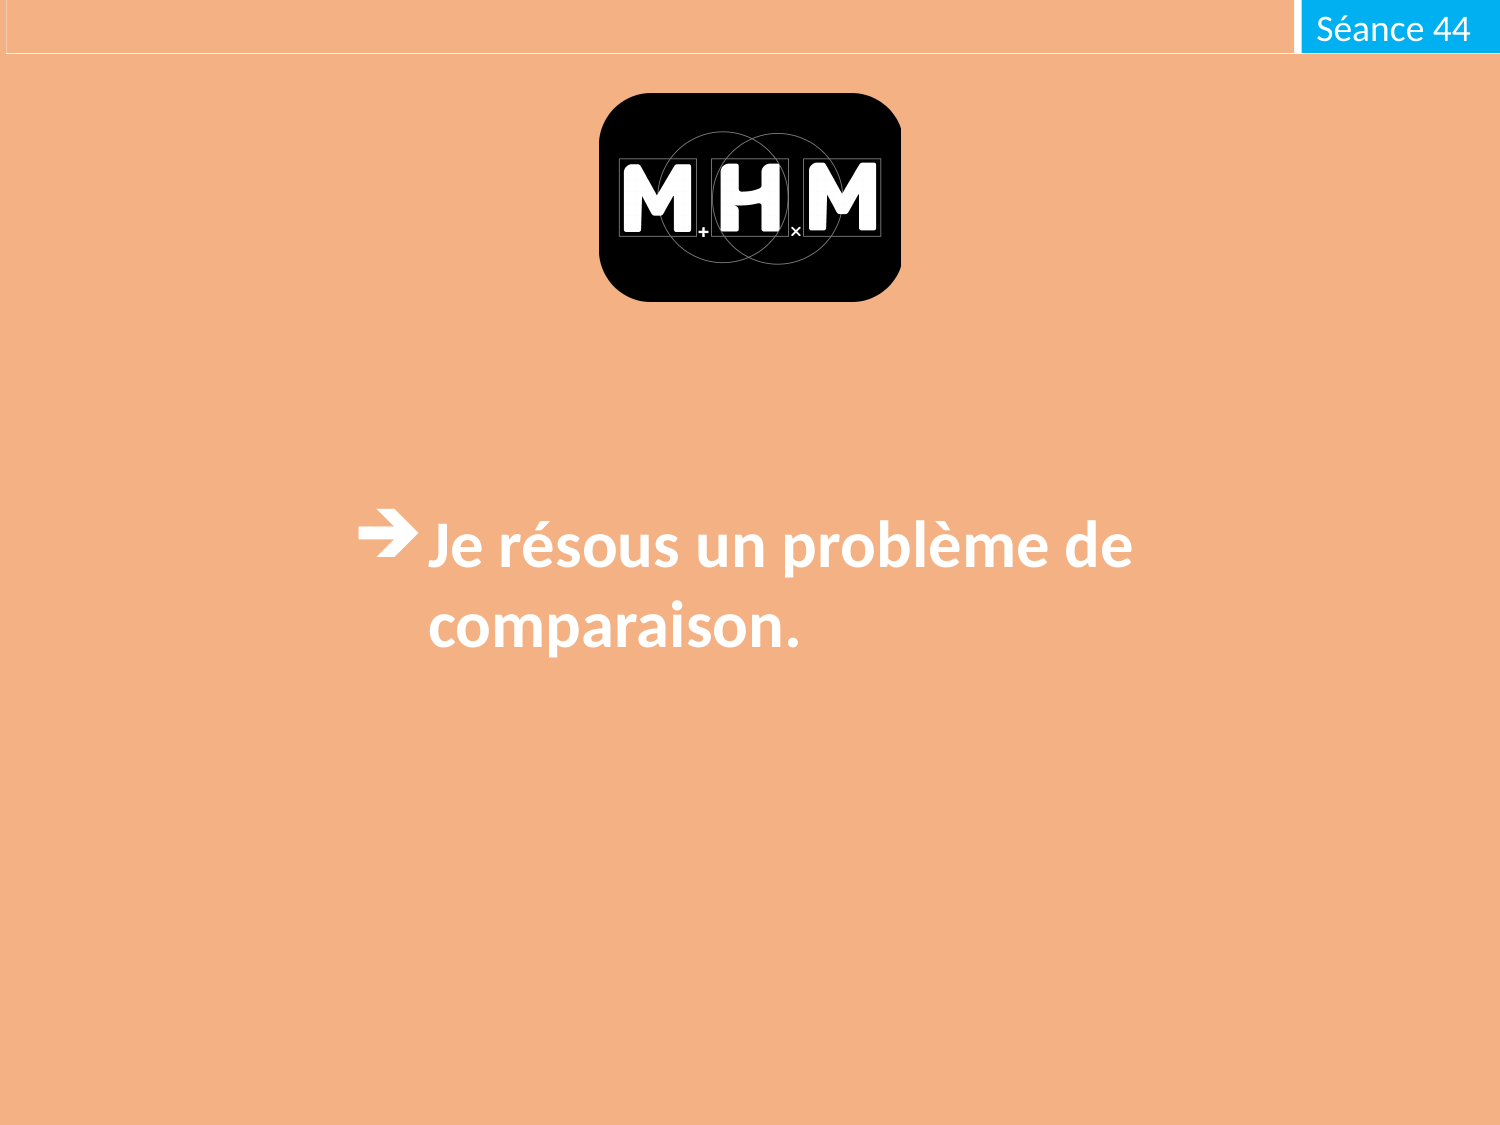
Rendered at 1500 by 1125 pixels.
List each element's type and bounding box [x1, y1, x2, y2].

text_box [0, 54, 1500, 1125]
